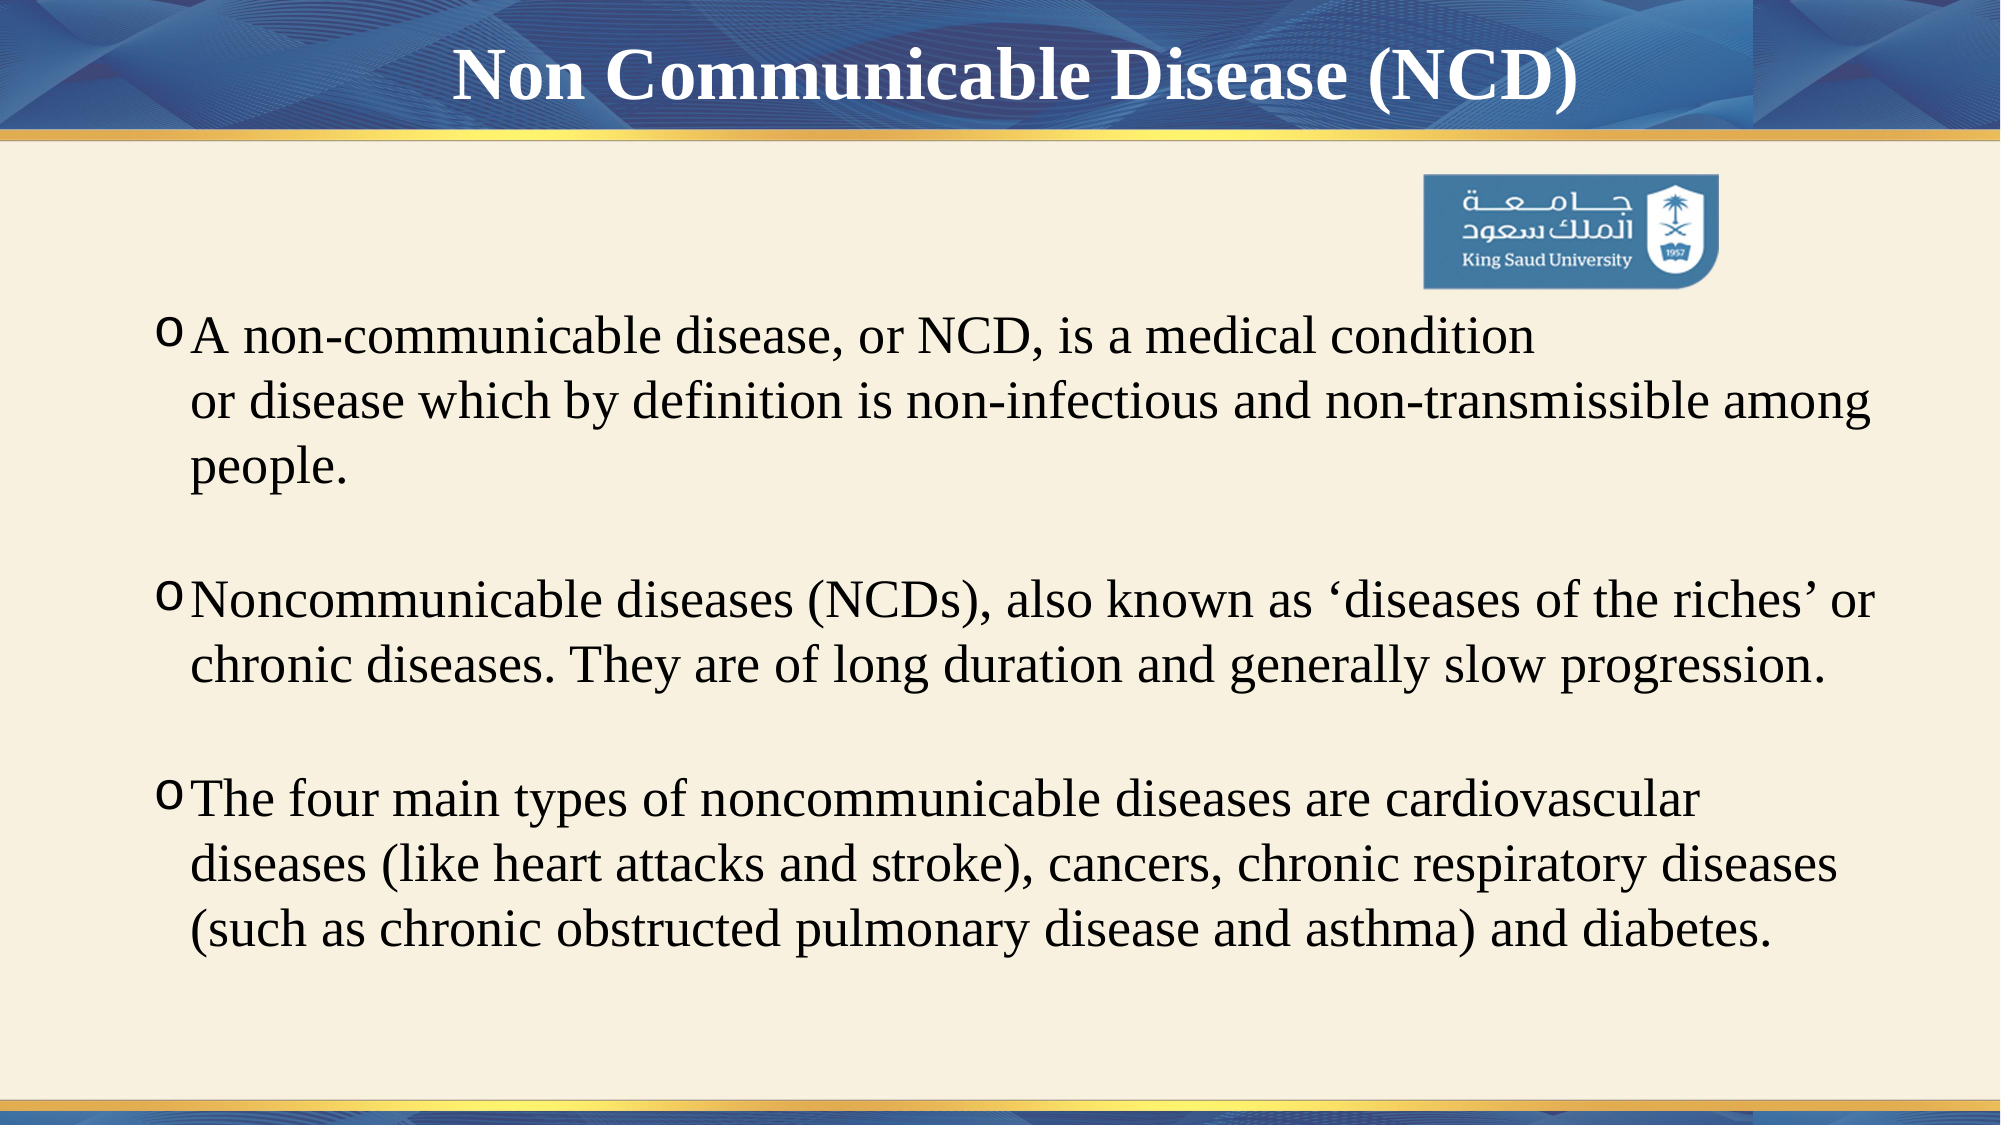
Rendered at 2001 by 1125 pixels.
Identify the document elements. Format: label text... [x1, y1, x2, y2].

picture [0, 0, 2001, 1125]
text_box A non-communicable disease, or NCD, is a medical condition or disease which by definition is non-infectious and non-transmissible among people. Noncommunicable diseases (NCDs), also known as ‘diseases of the riches’ or chronic diseases. They are of long duration and generally slow progression. The four main types of noncommunicable diseases are cardiovascular diseases (like heart attacks and stroke), cancers, chronic respiratory diseases (such as chronic obstructed pulmonary disease and asthma) and diabetes. [101, 292, 1900, 1080]
title Non Communicable Disease (NCD) [366, 6, 1667, 144]
